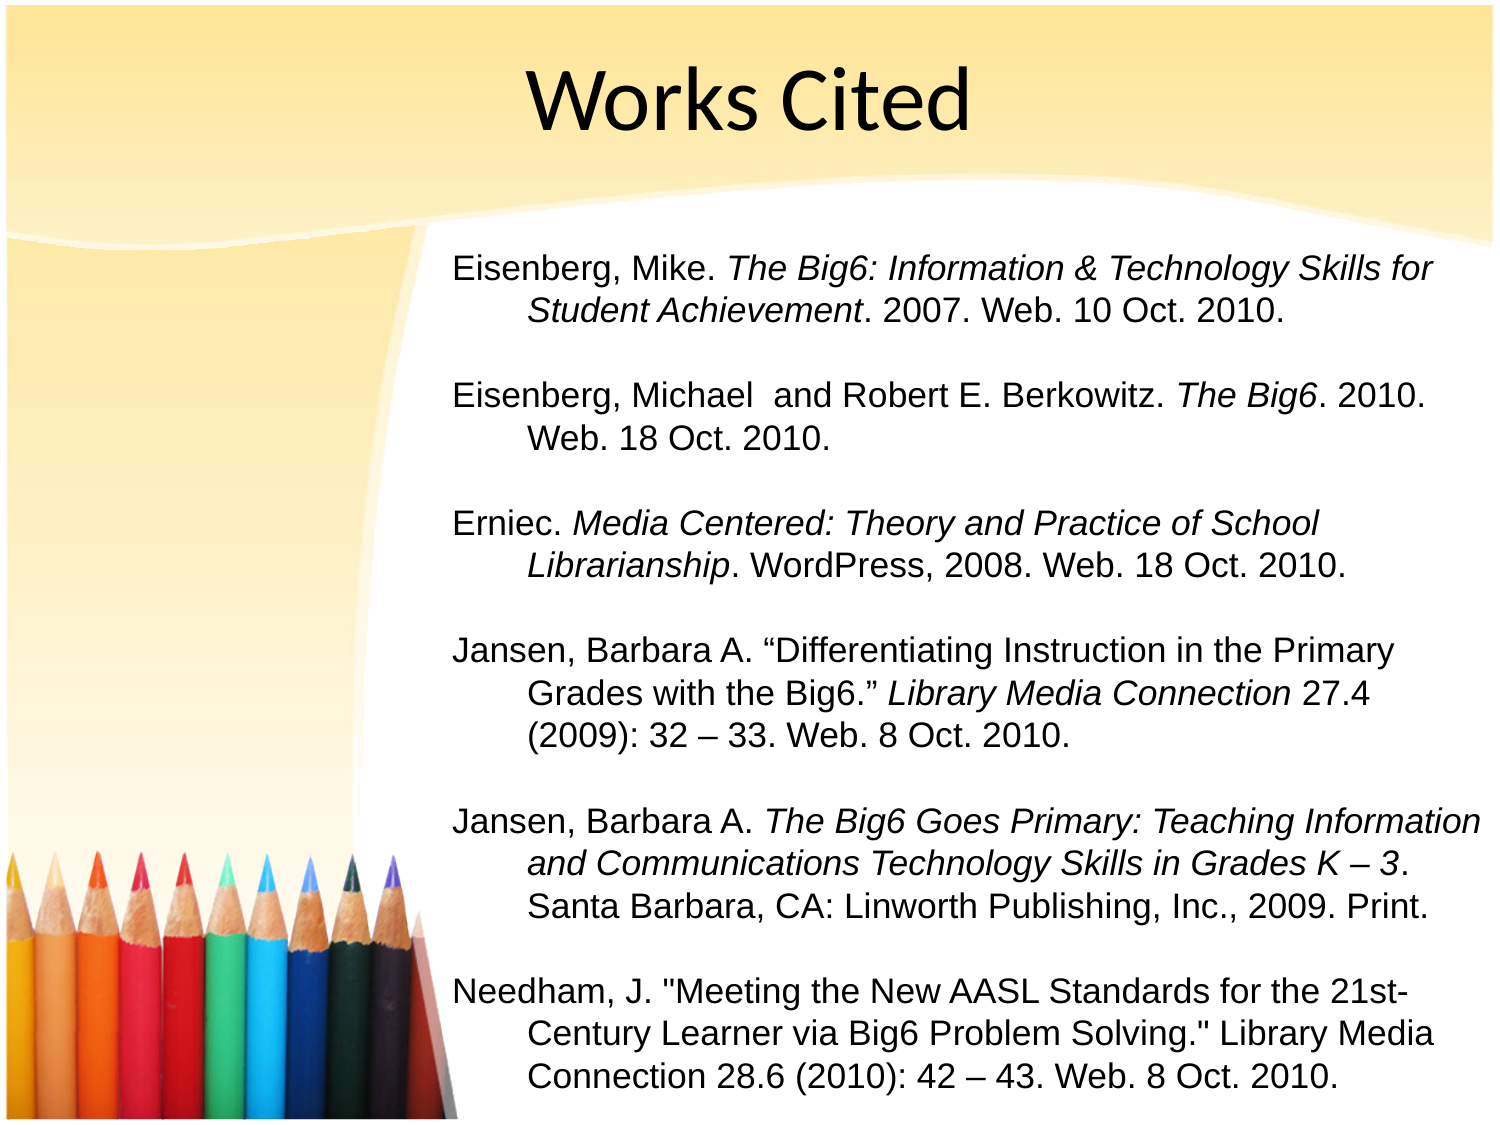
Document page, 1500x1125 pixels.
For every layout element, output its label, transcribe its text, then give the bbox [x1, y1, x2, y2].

text_box Eisenberg, Mike. The Big6: Information & Technology Skills for Student Achievement. 2007. Web. 10 Oct. 2010. Eisenberg, Michael and Robert E. Berkowitz. The Big6. 2010. Web. 18 Oct. 2010. Erniec. Media Centered: Theory and Practice of School Librarianship. WordPress, 2008. Web. 18 Oct. 2010. Jansen, Barbara A. “Differentiating Instruction in the Primary Grades with the Big6.” Library Media Connection 27.4 (2009): 32 – 33. Web. 8 Oct. 2010. Jansen, Barbara A. The Big6 Goes Primary: Teaching Information and Communications Technology Skills in Grades K – 3. Santa Barbara, CA: Linworth Publishing, Inc., 2009. Print. Needham, J. "Meeting the New AASL Standards for the 21st-Century Learner via Big6 Problem Solving." Library Media Connection 28.6 (2010): 42 – 43. Web. 8 Oct. 2010. [516, 258, 1500, 836]
picture [0, 0, 1500, 1125]
